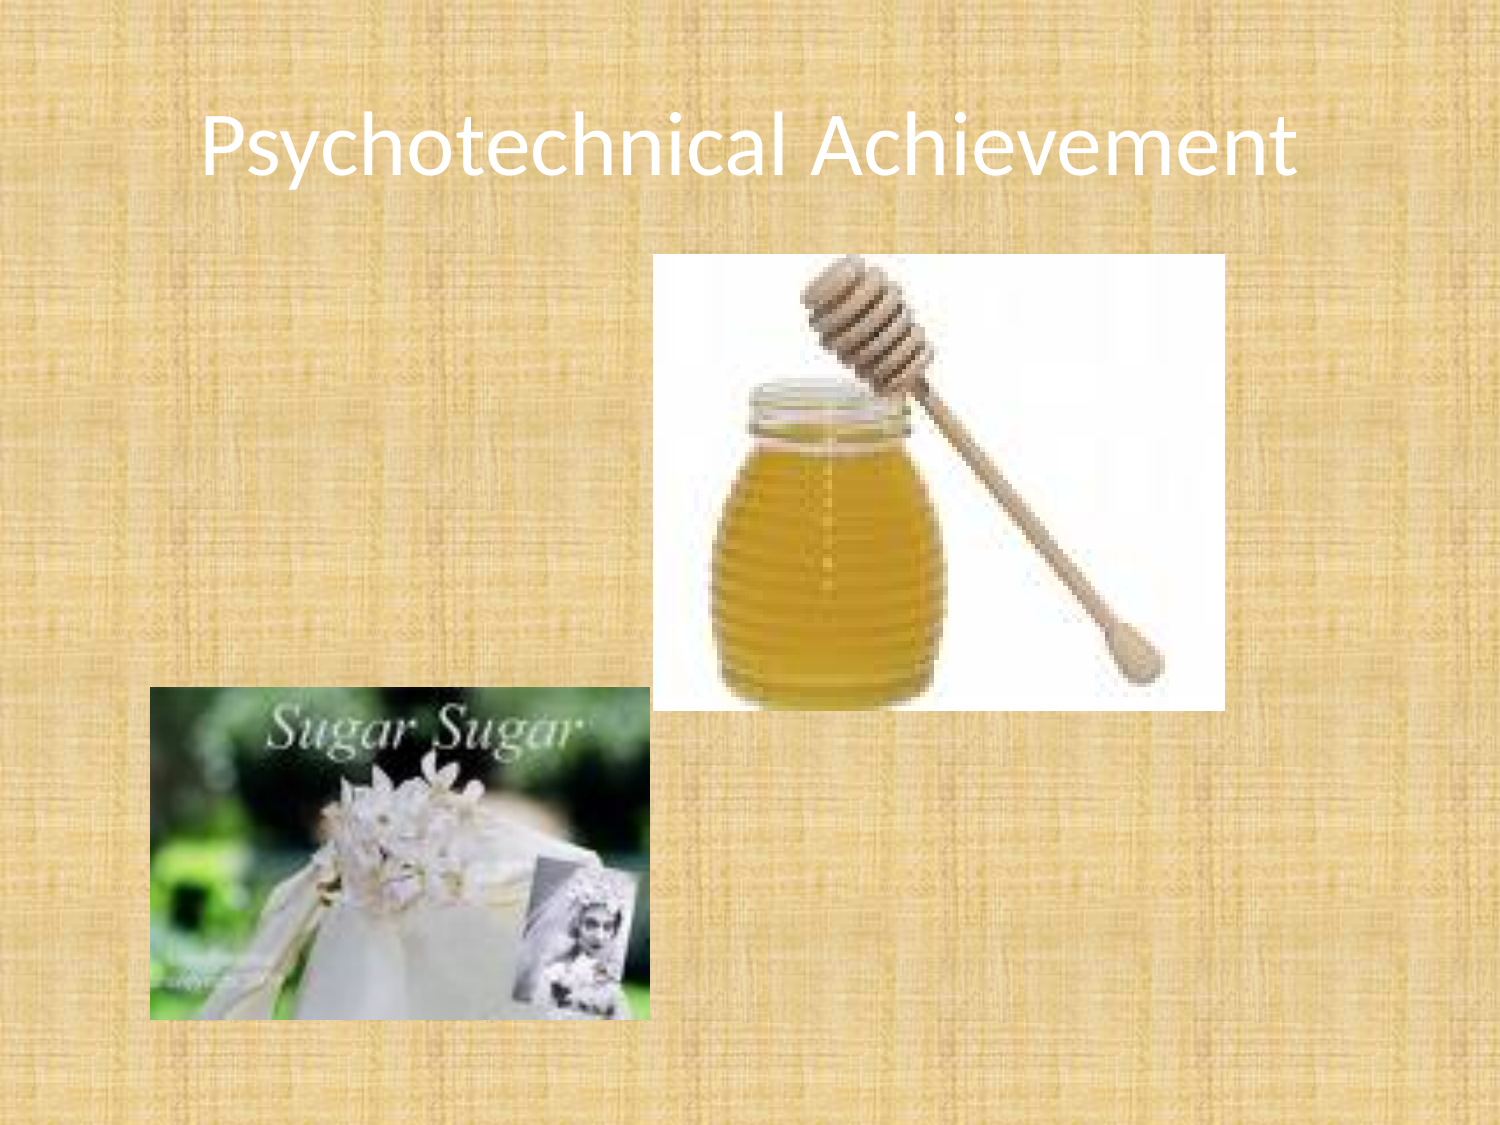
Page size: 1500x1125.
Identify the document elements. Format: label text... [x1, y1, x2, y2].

title Psychotechnical Achievement [75, 45, 1425, 233]
picture [0, 0, 1500, 1125]
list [652, 254, 1226, 712]
